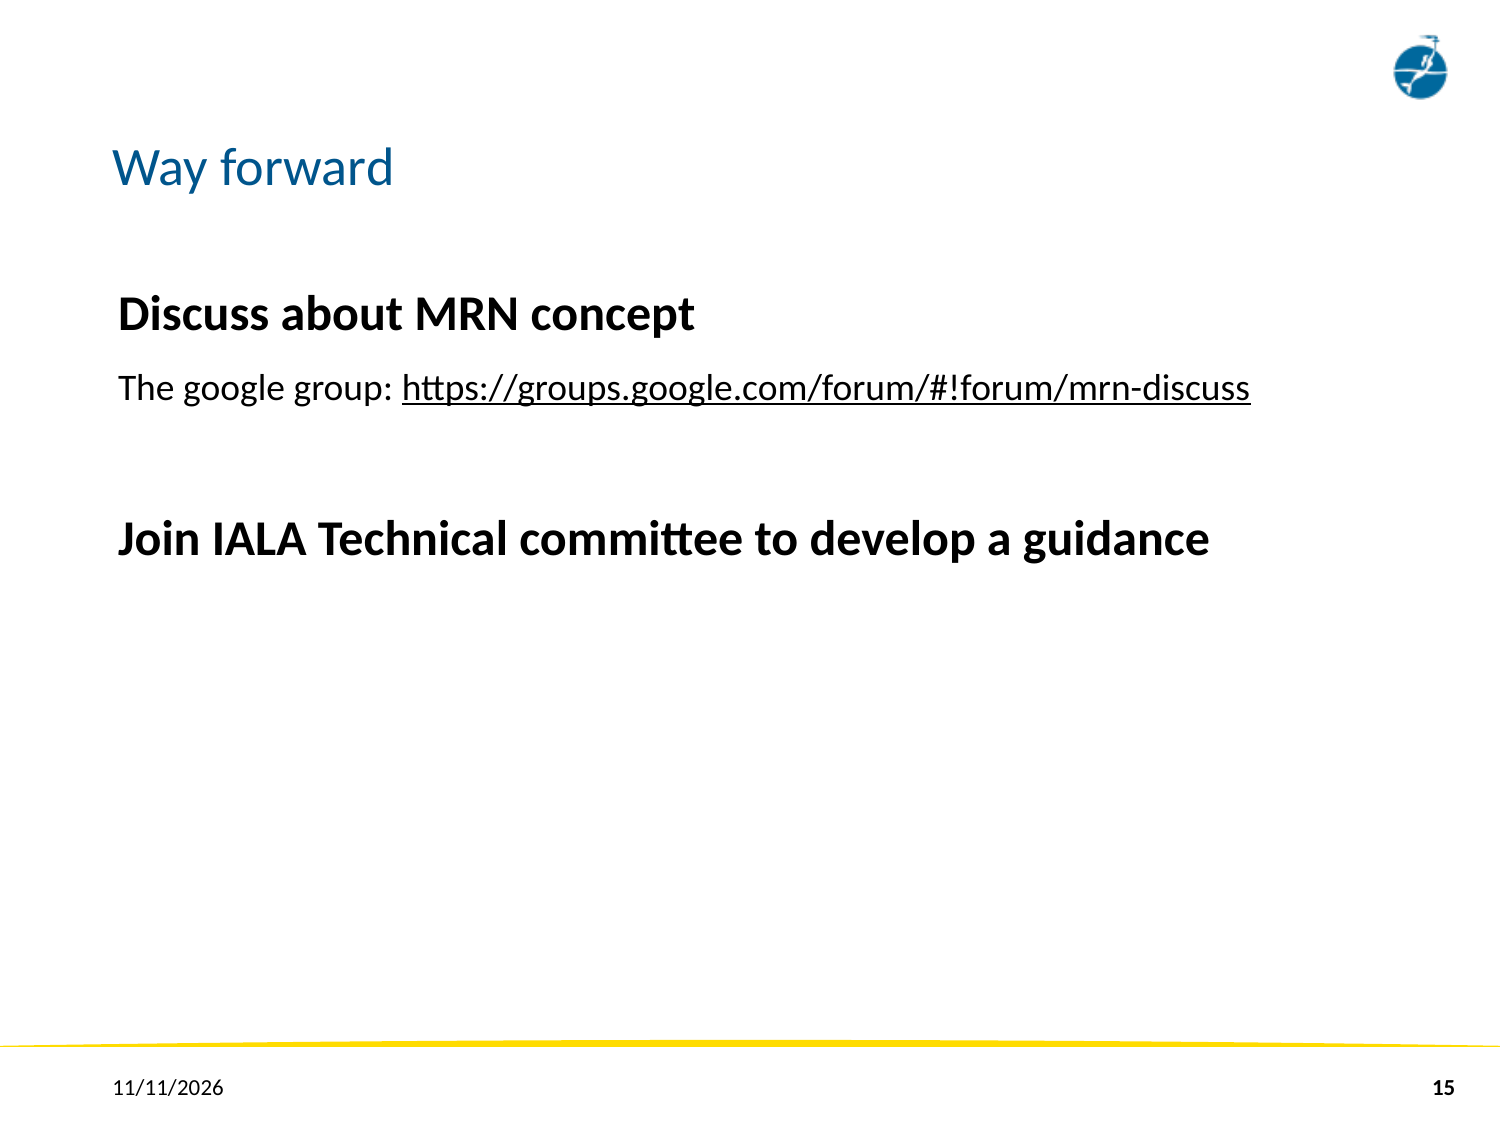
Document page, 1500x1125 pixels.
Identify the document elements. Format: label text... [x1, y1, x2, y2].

title Way forward [112, 42, 1388, 197]
slide_number 15 [1387, 1046, 1500, 1125]
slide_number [112, 1046, 461, 1125]
text_box Discuss about MRN concept The google group: https://groups.google.com/forum/#!forum/mrn-discuss Join IALA Technical committee to develop a guidance [103, 242, 1397, 573]
